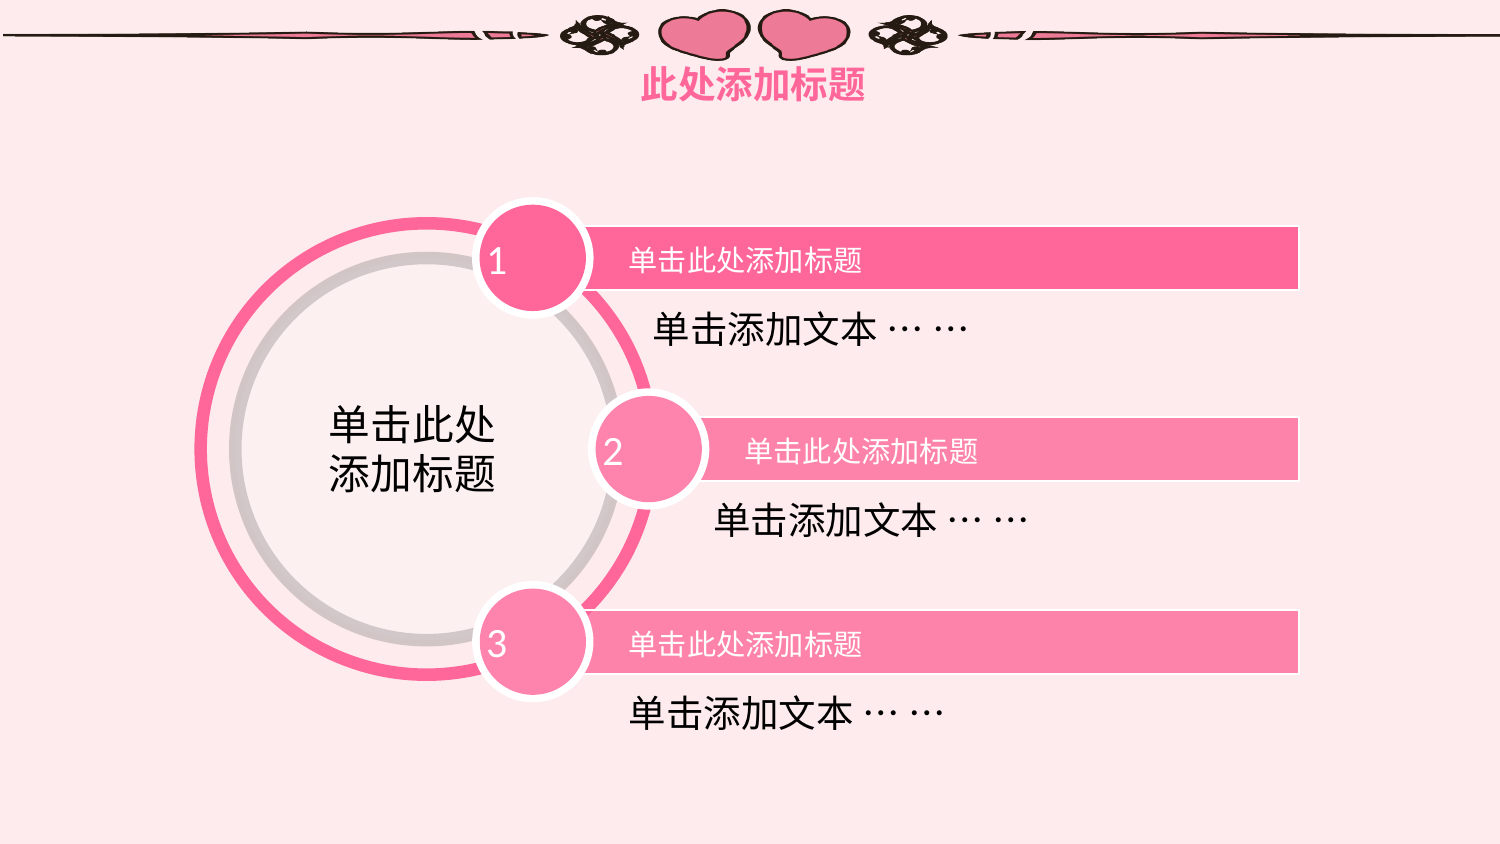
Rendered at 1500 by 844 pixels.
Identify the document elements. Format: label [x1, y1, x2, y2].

text_box [599, 225, 1300, 290]
text_box [587, 388, 711, 510]
text_box [200, 223, 653, 675]
picture [0, 0, 1500, 844]
text_box [471, 580, 595, 703]
text_box [715, 417, 1300, 482]
text_box [471, 196, 595, 319]
text_box [599, 609, 1300, 674]
